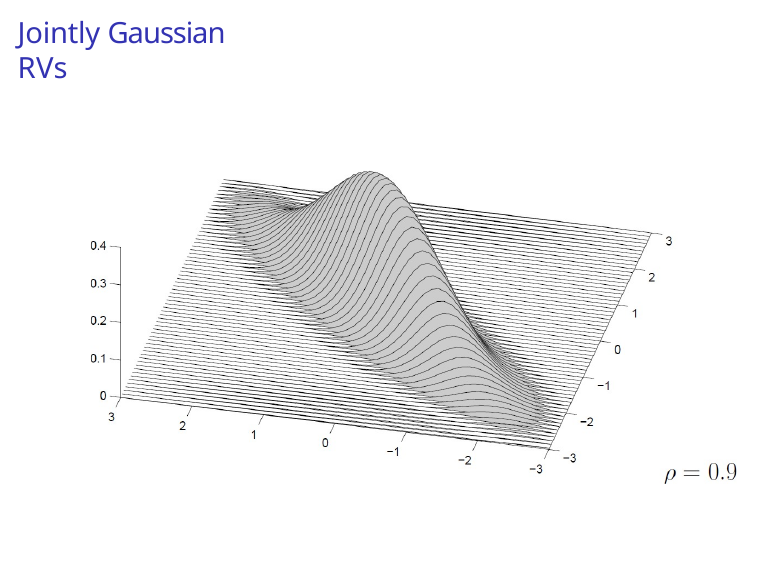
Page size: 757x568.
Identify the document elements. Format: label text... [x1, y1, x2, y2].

text_box Jointly Gaussian RVs [15, 11, 277, 85]
text_box [90, 170, 737, 484]
